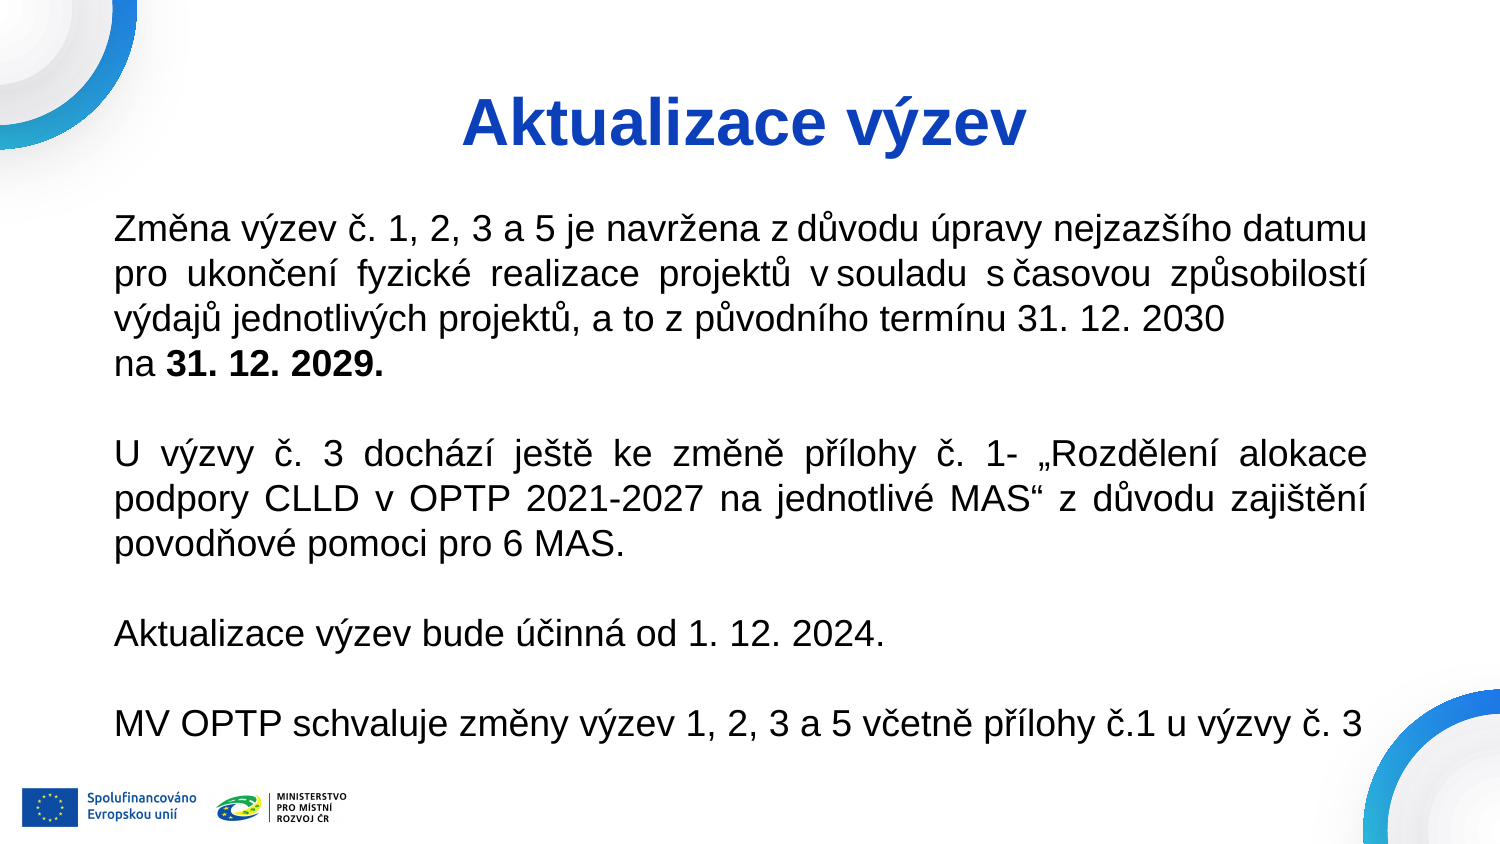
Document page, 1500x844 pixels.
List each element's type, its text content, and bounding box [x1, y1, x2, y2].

picture [21, 787, 349, 828]
subtitle Změna výzev č. 1, 2, 3 a 5 je navržena z důvodu úpravy nejzazšího datumu pro ukončení fyzické realizace projektů v souladu s časovou způsobilostí výdajů jednotlivých projektů, a to z původního termínu 31. 12. 2030 na 31. 12. 2029. U výzvy č. 3 dochází ještě ke změně přílohy č. 1- „Rozdělení alokace podpory CLLD v OPTP 2021-2027 na jednotlivé MAS“ z důvodu zajištění povodňové pomoci pro 6 MAS. Aktualizace výzev bude účinná od 1. 12. 2024. MV OPTP schvaluje změny výzev 1, 2, 3 a 5 včetně přílohy č.1 u výzvy č. 3 [78, 189, 1384, 789]
title Aktualizace výzev [120, 61, 1387, 177]
